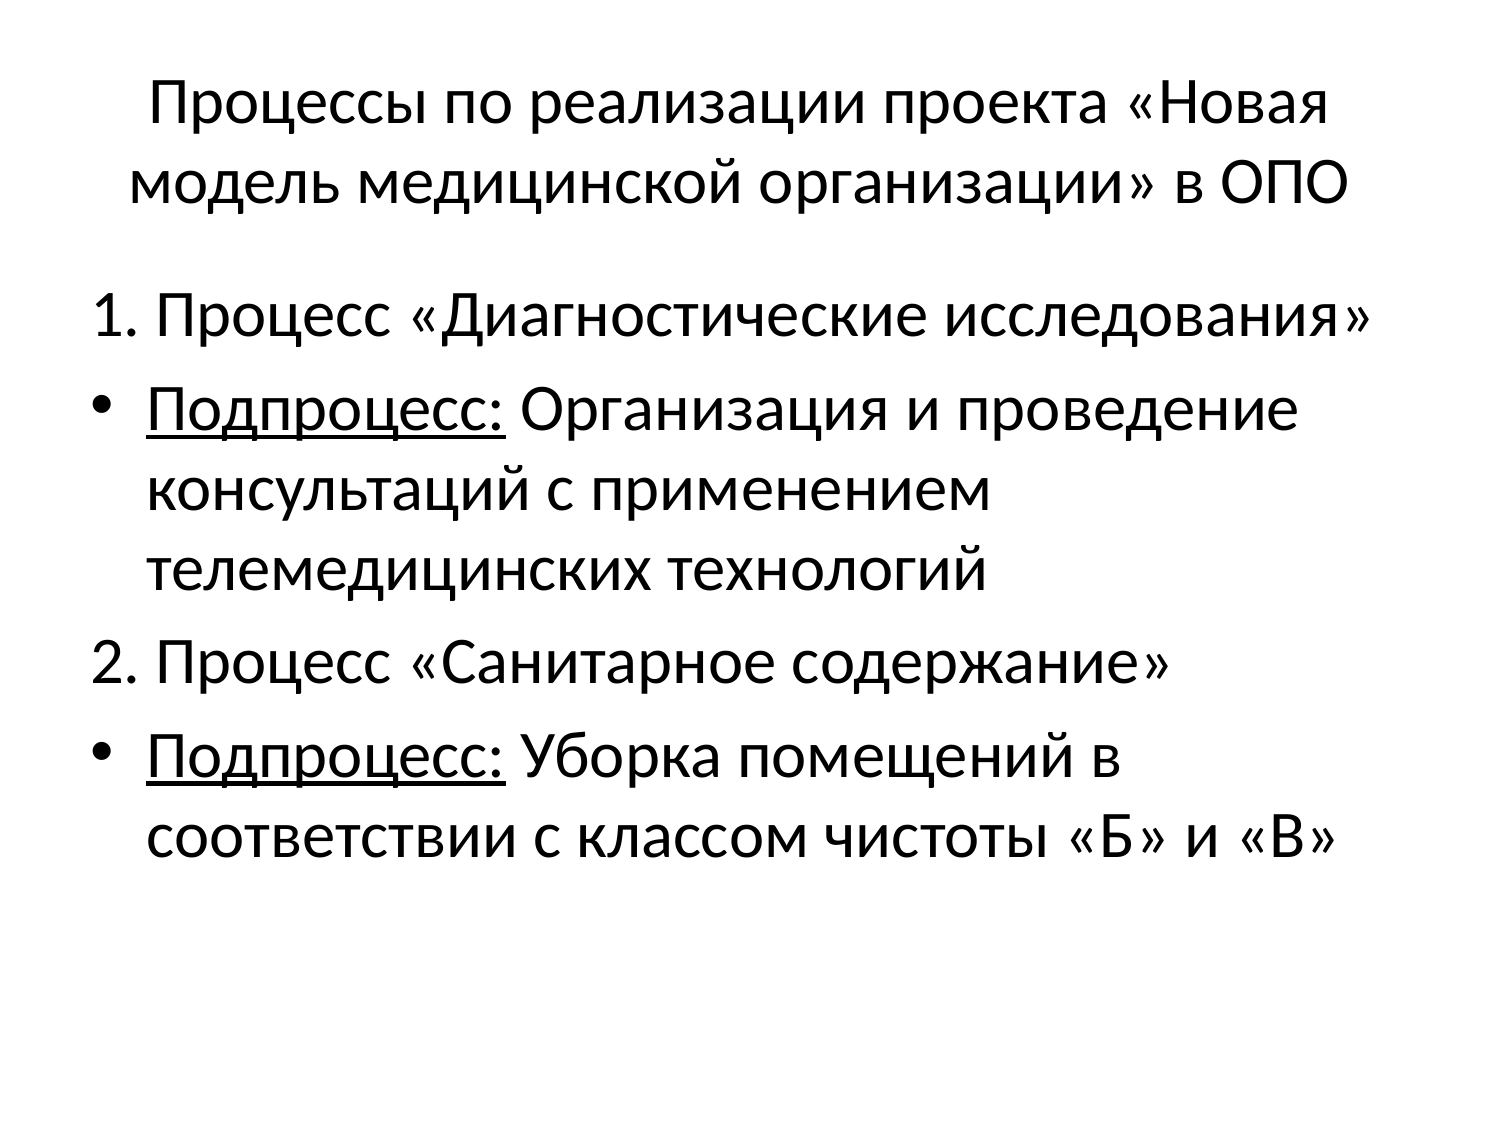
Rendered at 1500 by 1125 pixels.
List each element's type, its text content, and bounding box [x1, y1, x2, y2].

title Процессы по реализации проекта «Новая модель медицинской организации» в ОПО [64, 42, 1415, 231]
list 1. Процесс «Диагностические исследования» Подпроцесс: Организация и проведение консультаций с применением телемедицинских технологий 2. Процесс «Санитарное содержание» Подпроцесс: Уборка помещений в соответствии с классом чистоты «Б» и «В» [75, 262, 1425, 1005]
